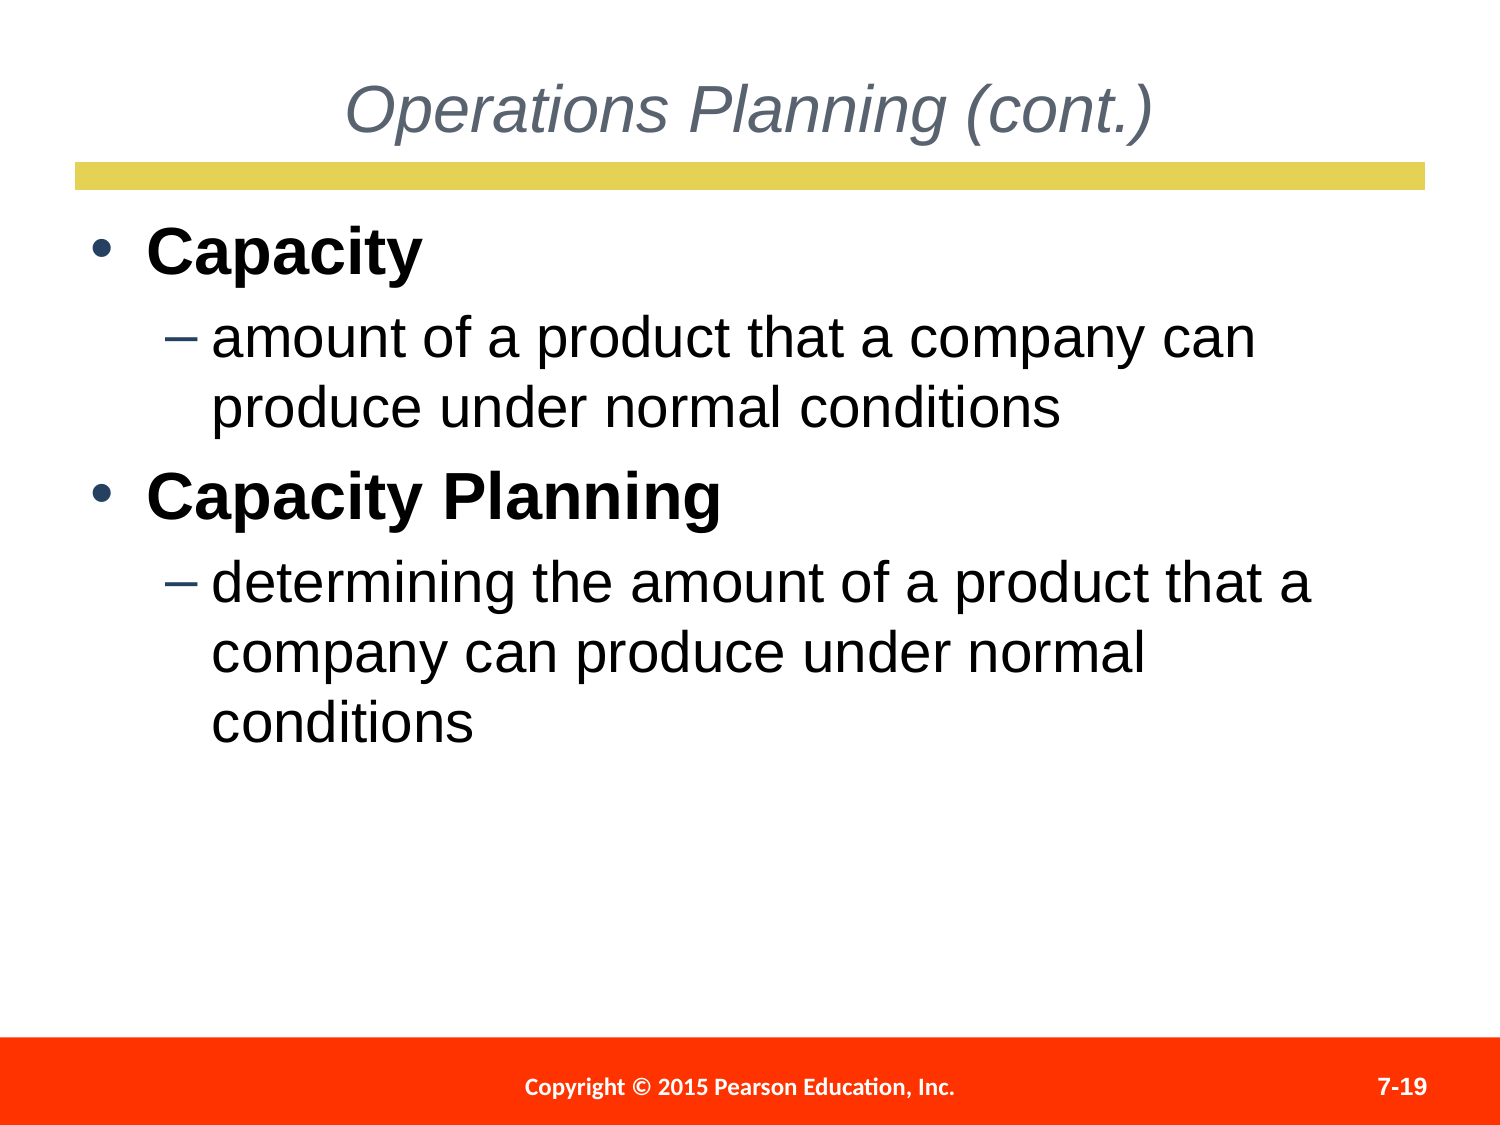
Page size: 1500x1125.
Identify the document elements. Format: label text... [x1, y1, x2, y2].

list Capacity amount of a product that a company can produce under normal conditions Capacity Planning determining the amount of a product that a company can produce under normal conditions [74, 199, 1426, 1006]
title Operations Planning (cont.) [74, 12, 1426, 199]
